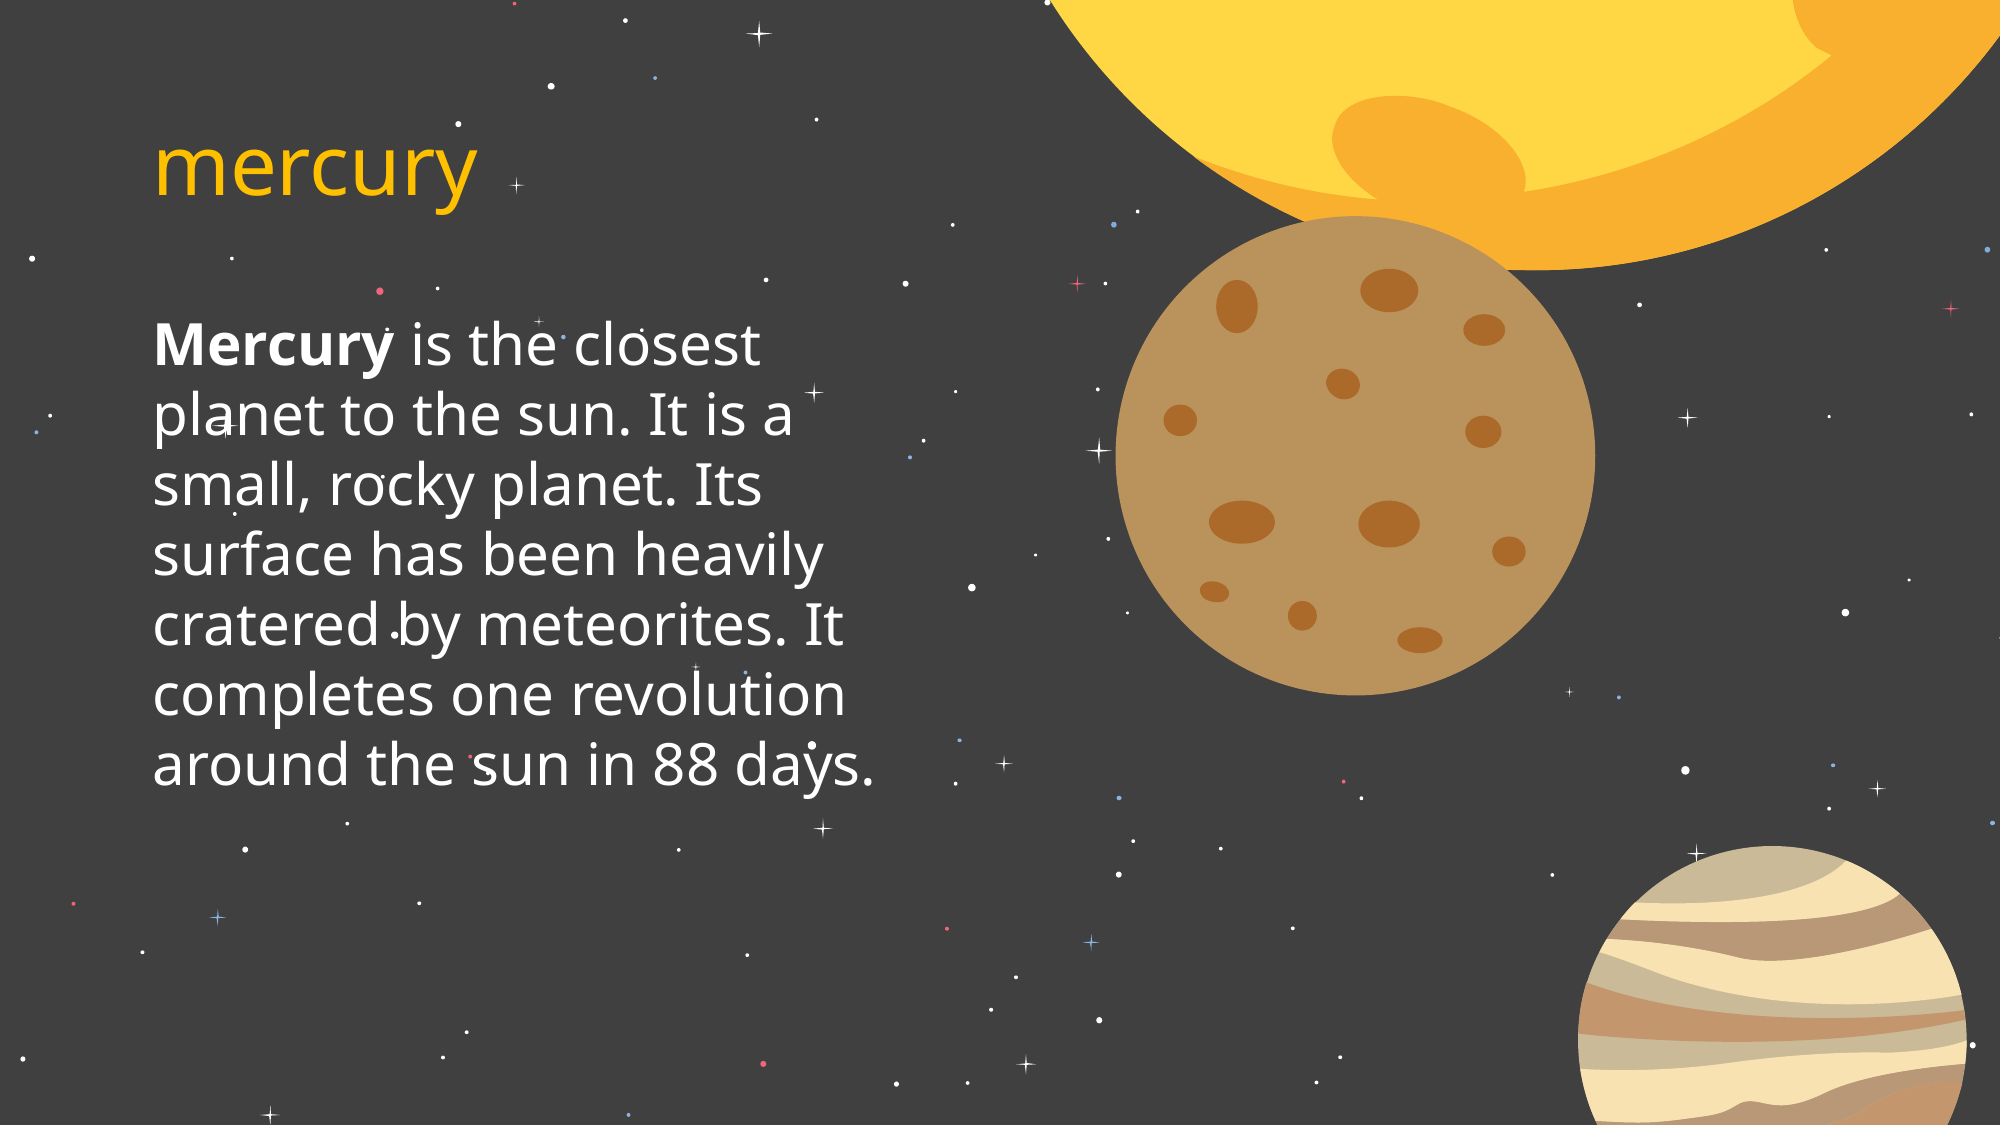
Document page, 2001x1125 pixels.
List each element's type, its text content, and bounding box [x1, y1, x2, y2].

list Mercury is the closest planet to the sun. It is a small, rocky planet. Its surface has been heavily cratered by meteorites. It completes one revolution around the sun in 88 days. [137, 299, 912, 767]
title mercury [137, 59, 1115, 278]
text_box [962, 0, 2000, 271]
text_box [1577, 845, 1967, 1125]
title mercury [1596, 271, 1863, 278]
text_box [1115, 216, 1596, 696]
